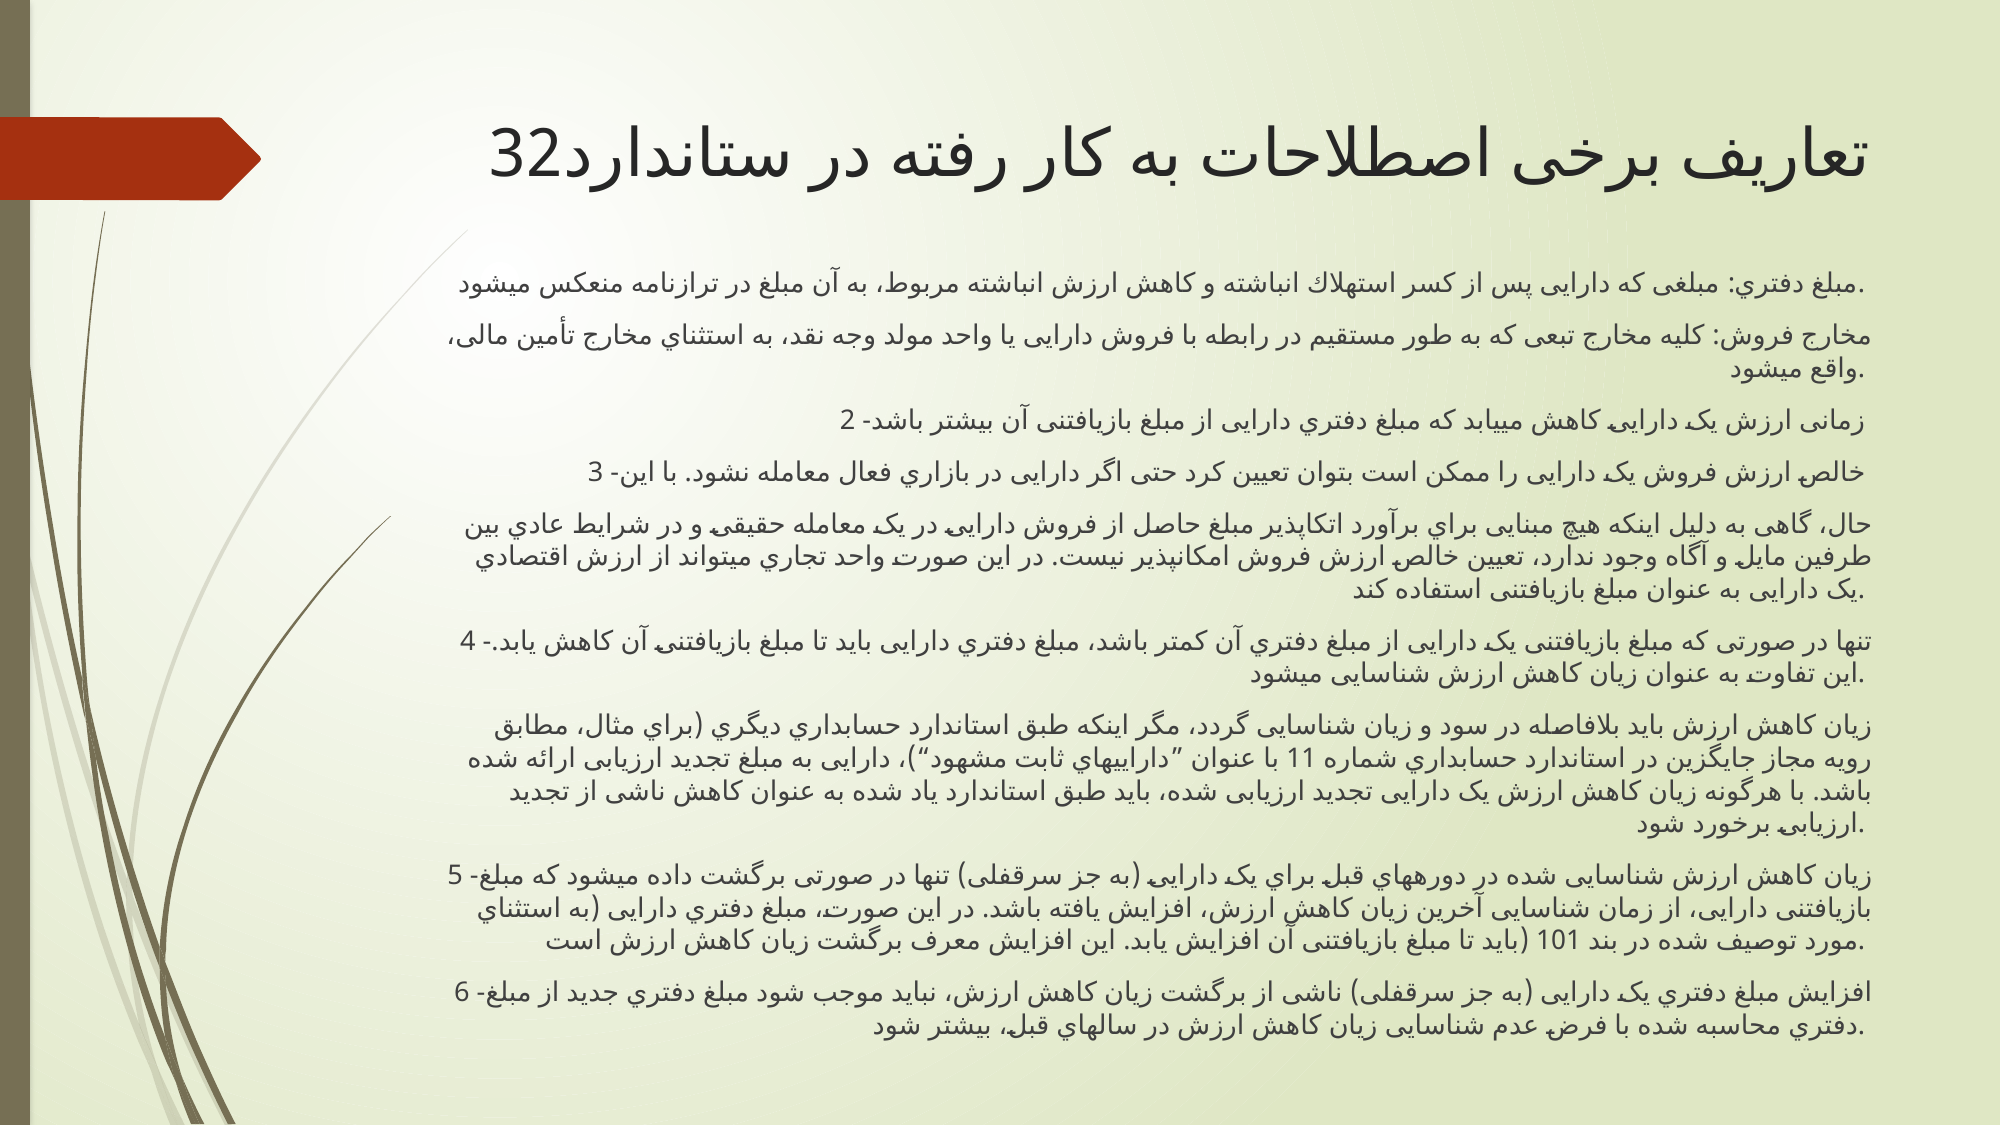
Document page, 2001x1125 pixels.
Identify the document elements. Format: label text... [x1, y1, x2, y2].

list مبلغ دفتري: مبلغی که دارایی پس از کسر استهلاك انباشته و کاهش ارزش انباشته مربوط، به آن مبلغ در ترازنامه منعکس میشود. مخارج فروش: کلیه مخارج تبعی که به طور مستقیم در رابطه با فروش دارایی یا واحد مولد وجه نقد، به استثناي مخارج تأمین مالی، واقع میشود. 2 -زمانی ارزش یک دارایی کاهش مییابد که مبلغ دفتري دارایی از مبلغ بازیافتنی آن بیشتر باشد 3 -خالص ارزش فروش یک دارایی را ممکن است بتوان تعیین کرد حتی اگر دارایی در بازاري فعال معامله نشود. با این حال، گاهی به دلیل اینکه هیچ مبنایی براي برآورد اتکاپذیر مبلغ حاصل از فروش دارایی در یک معامله حقیقی و در شرایط عادي بین طرفین مایل و آگاه وجود ندارد، تعیین خالص ارزش فروش امکانپذیر نیست. در این صورت واحد تجاري میتواند از ارزش اقتصادي یک دارایی به عنوان مبلغ بازیافتنی استفاده کند. 4 -تنها در صورتی که مبلغ بازیافتنی یک دارایی از مبلغ دفتري آن کمتر باشد، مبلغ دفتري دارایی باید تا مبلغ بازیافتنی آن کاهش یابد. این تفاوت به عنوان زیان کاهش ارزش شناسایی میشود. زیان کاهش ارزش باید بلافاصله در سود و زیان شناسایی گردد، مگر اینکه طبق استاندارد حسابداري دیگري (براي مثال، مطابق رویه مجاز جایگزین در استاندارد حسابداري شماره 11 با عنوان ”داراییهاي ثابت مشهود“)، دارایی به مبلغ تجدید ارزیابی ارائه شده باشد. با هرگونه زیان کاهش ارزش یک دارایی تجدید ارزیابی شده، باید طبق استاندارد یاد شده به عنوان کاهش ناشی از تجدید ارزیابی برخورد شود. 5 -زیان کاهش ارزش شناسایی شده در دورههاي قبل براي یک دارایی (به جز سرقفلی) تنها در صورتی برگشت داده میشود که مبلغ بازیافتنی دارایی، از زمان شناسایی آخرین زیان کاهش ارزش، افزایش یافته باشد. در این صورت، مبلغ دفتري دارایی (به استثناي مورد توصیف شده در بند 101 (باید تا مبلغ بازیافتنی آن افزایش یابد. این افزایش معرف برگشت زیان کاهش ارزش است. 6 -افزایش مبلغ دفتري یک دارایی (به جز سرقفلی) ناشی از برگشت زیان کاهش ارزش، نباید موجب شود مبلغ دفتري جدید از مبلغ دفتري محاسبه شده با فرض عدم شناسایی زیان کاهش ارزش در سالهاي قبل، بیشتر شود. [424, 258, 1888, 1079]
title تعاریف برخی اصطلاحات به کار رفته در ستاندارد32 [425, 102, 1888, 258]
